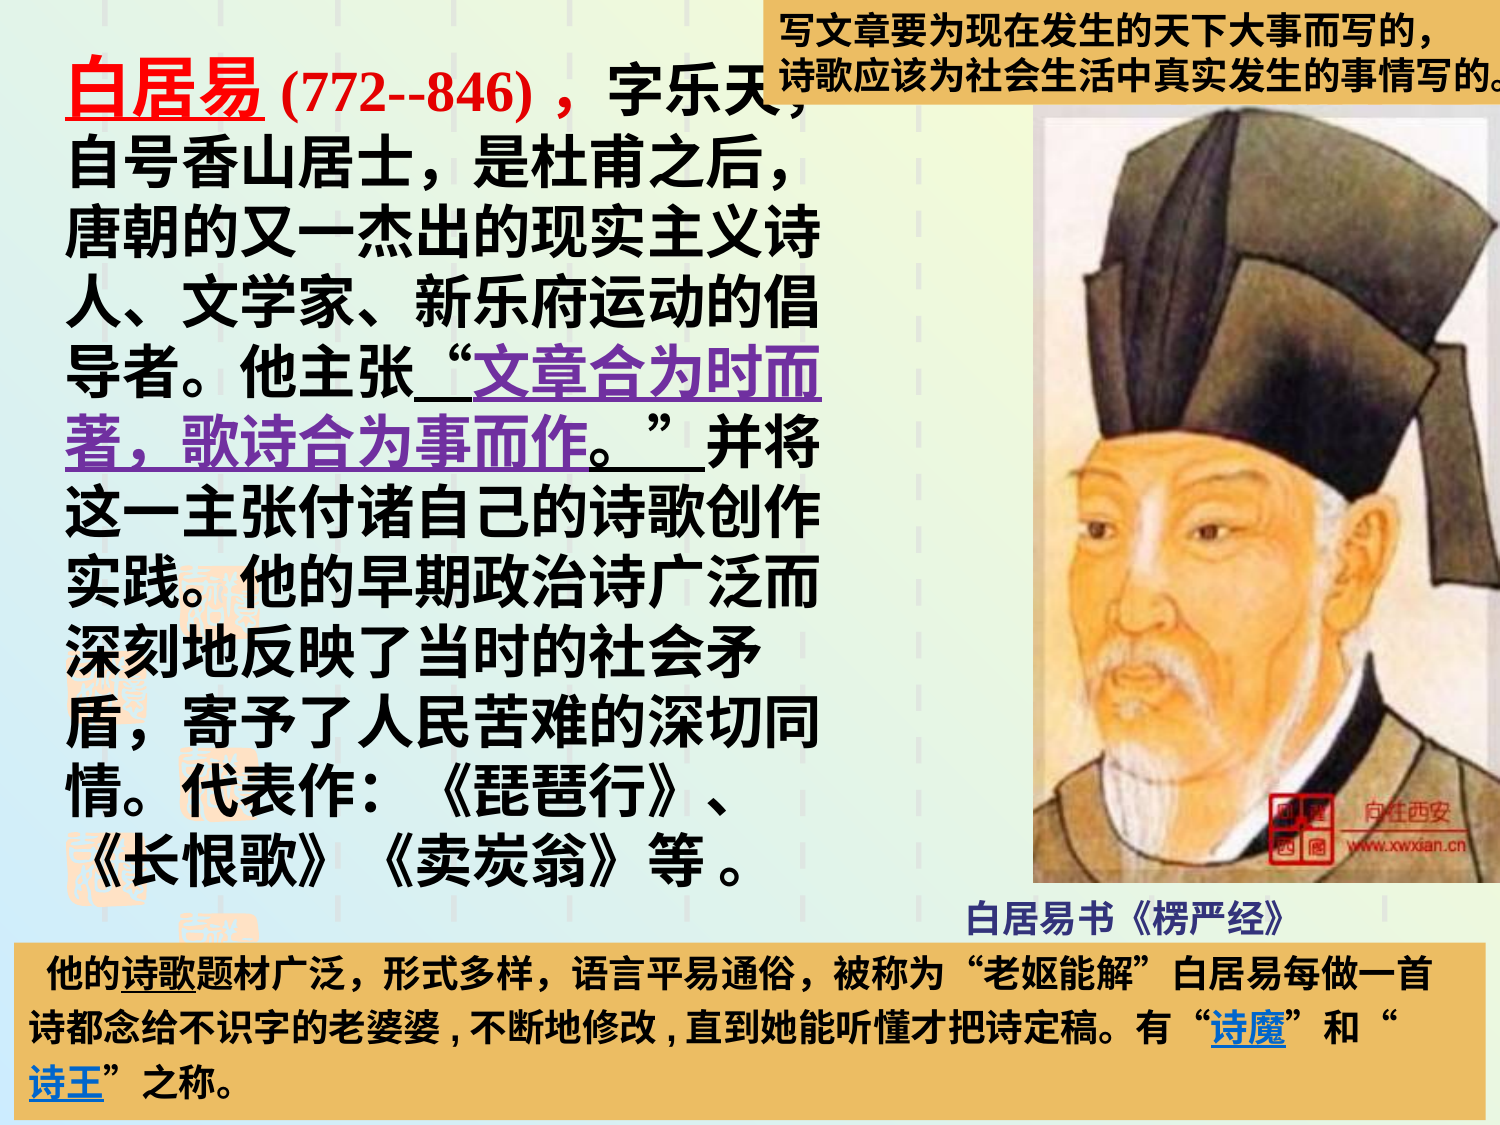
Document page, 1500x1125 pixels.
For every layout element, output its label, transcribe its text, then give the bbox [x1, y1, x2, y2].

text_box 他的诗歌题材广泛，形式多样，语言平易通俗，被称为“老妪能解”白居易每做一首诗都念给不识字的老婆婆,不断地修改,直到她能听懂才把诗定稿。有“诗魔”和“诗王”之称。 [14, 942, 1486, 1121]
text_box 白居易书《楞严经》 [949, 887, 1463, 942]
text_box 白居易(772--846)，字乐天，自号香山居士，是杜甫之后，唐朝的又一杰出的现实主义诗人、文学家、新乐府运动的倡导者。他主张“文章合为时而著，歌诗合为事而作。”并将这一主张付诸自己的诗歌创作实践。他的早期政治诗广泛而深刻地反映了当时的社会矛盾，寄予了人民苦难的深切同情。代表作：《琵琶行》、《长恨歌》《卖炭翁》等 。 [49, 37, 863, 942]
picture [1033, 105, 1500, 884]
text_box 写文章要为现在发生的天下大事而写的， 诗歌应该为社会生活中真实发生的事情写的。 [763, 0, 1500, 105]
